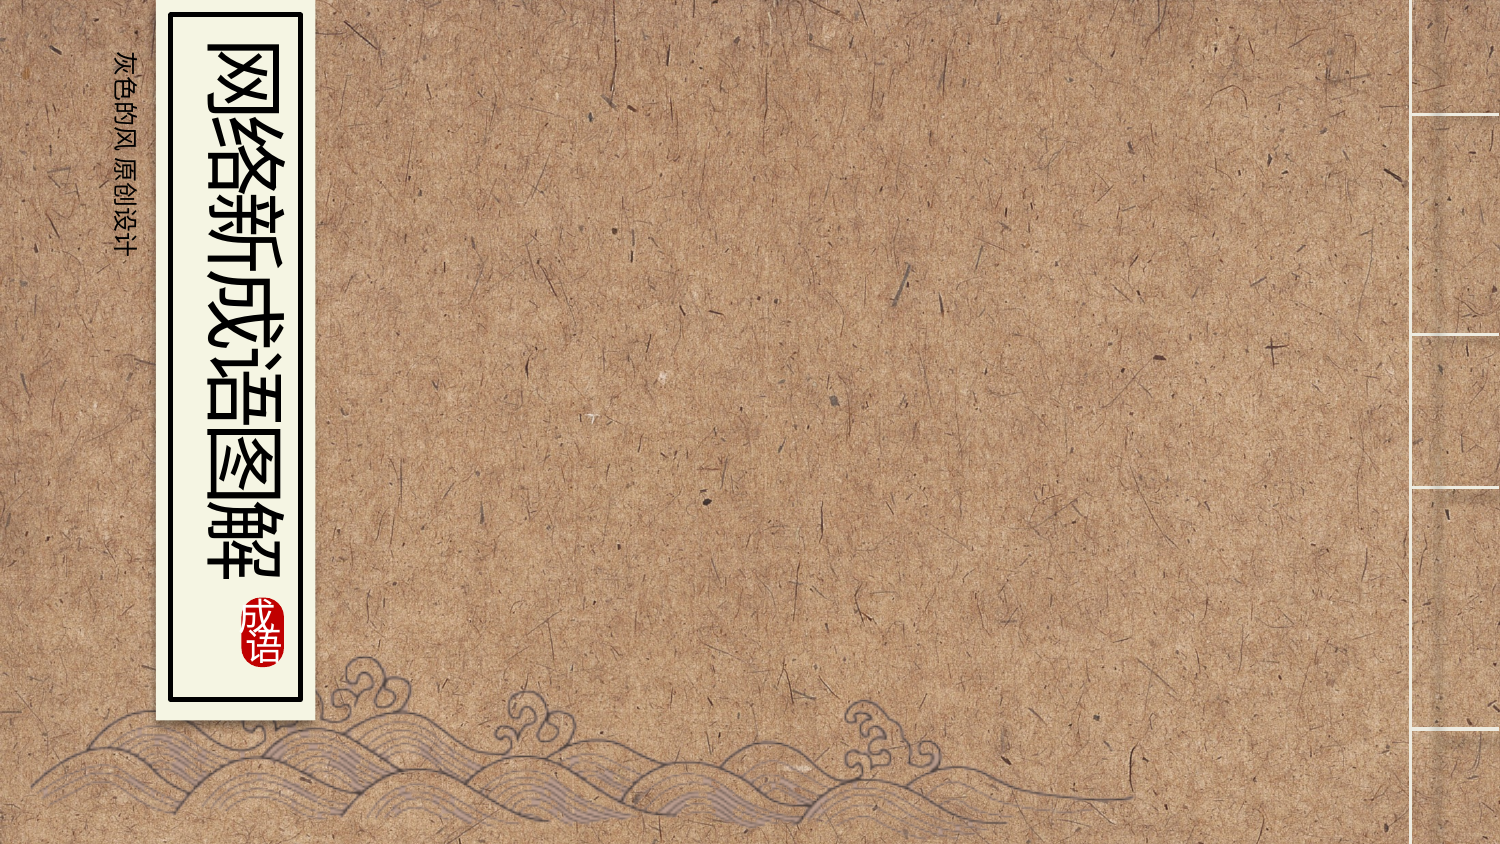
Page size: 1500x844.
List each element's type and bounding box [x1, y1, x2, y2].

picture [1411, 116, 1500, 333]
picture [1411, 0, 1500, 114]
picture [1411, 730, 1500, 844]
text_box [228, 585, 293, 671]
picture [1411, 489, 1500, 728]
picture [1411, 335, 1500, 487]
picture [0, 0, 1410, 844]
